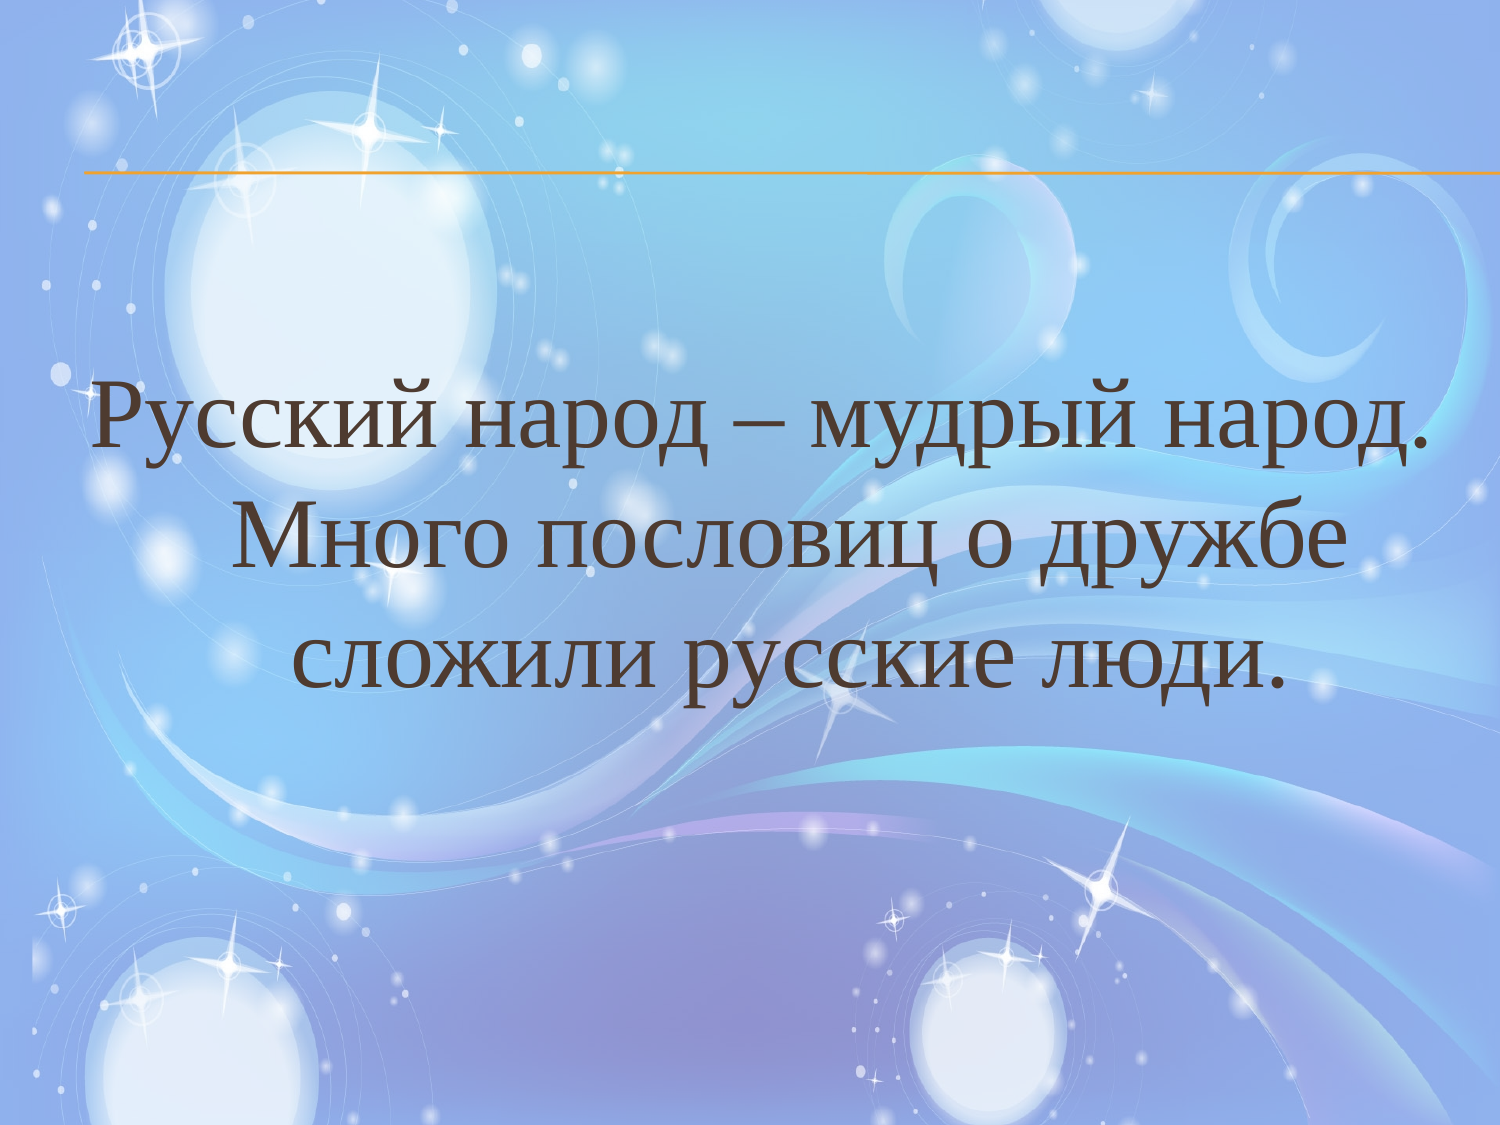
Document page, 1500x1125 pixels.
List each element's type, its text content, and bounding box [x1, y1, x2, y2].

list Русский народ – мудрый народ. Много пословиц о дружбе сложили русские люди. [49, 339, 1476, 998]
